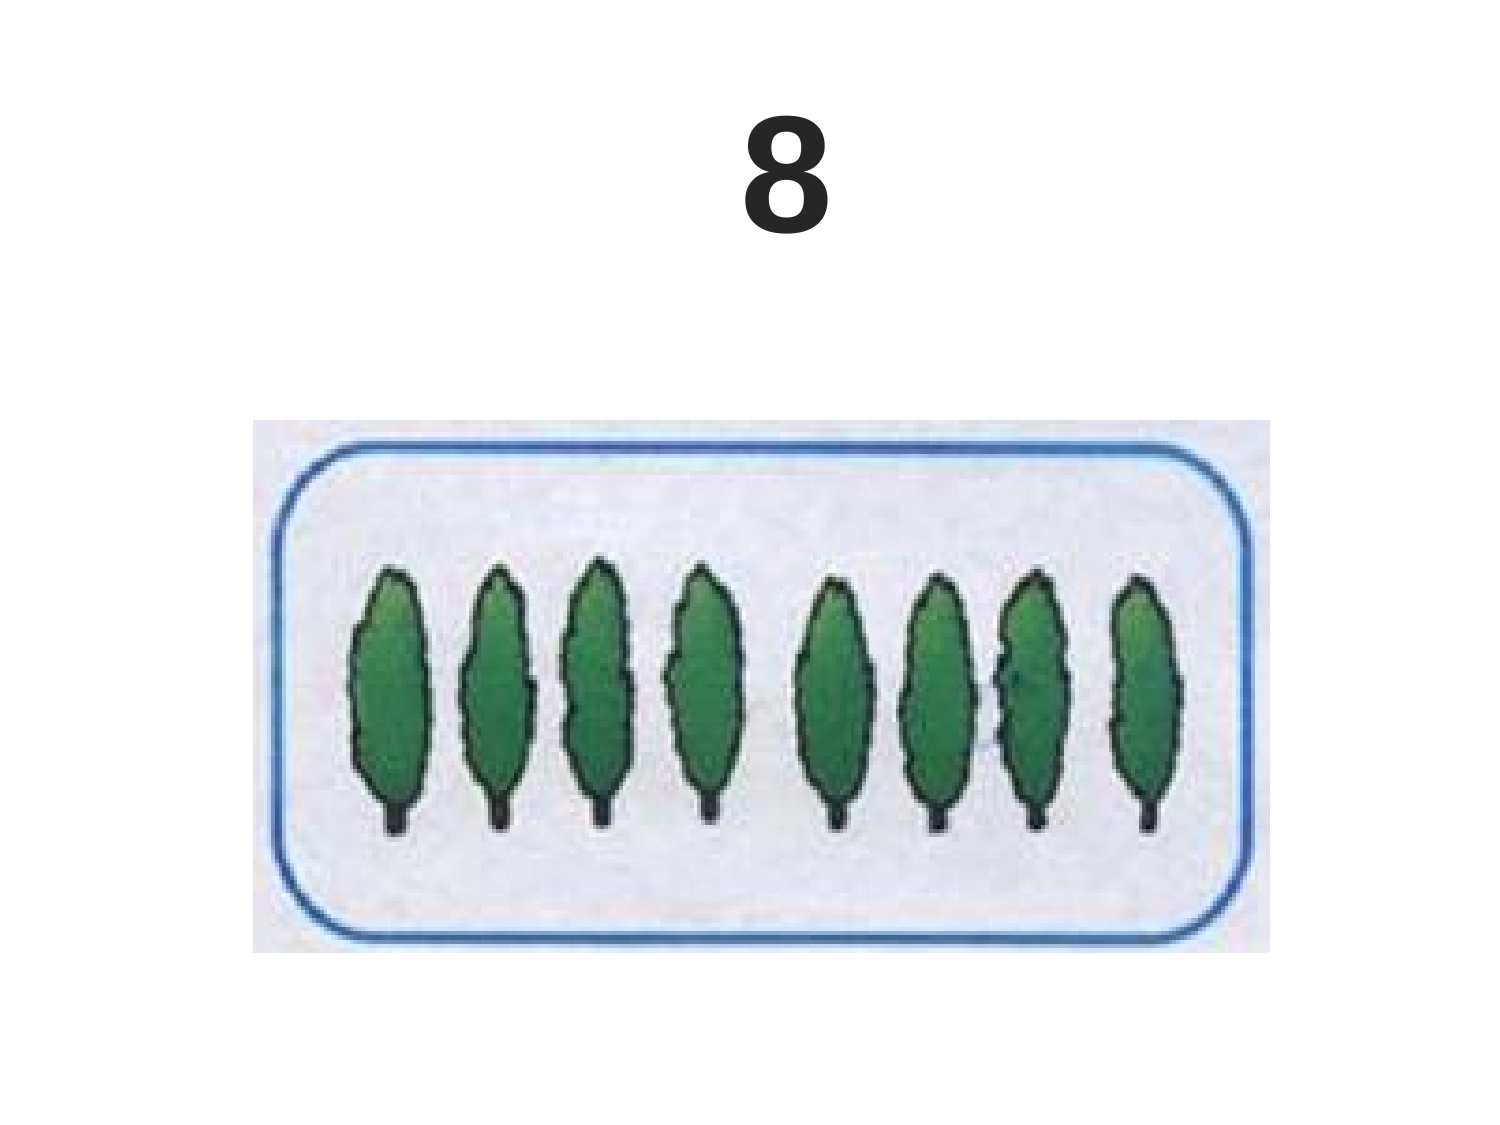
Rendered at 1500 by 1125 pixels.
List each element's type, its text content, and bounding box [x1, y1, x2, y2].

title 8 [724, 99, 924, 274]
picture [253, 420, 1270, 953]
